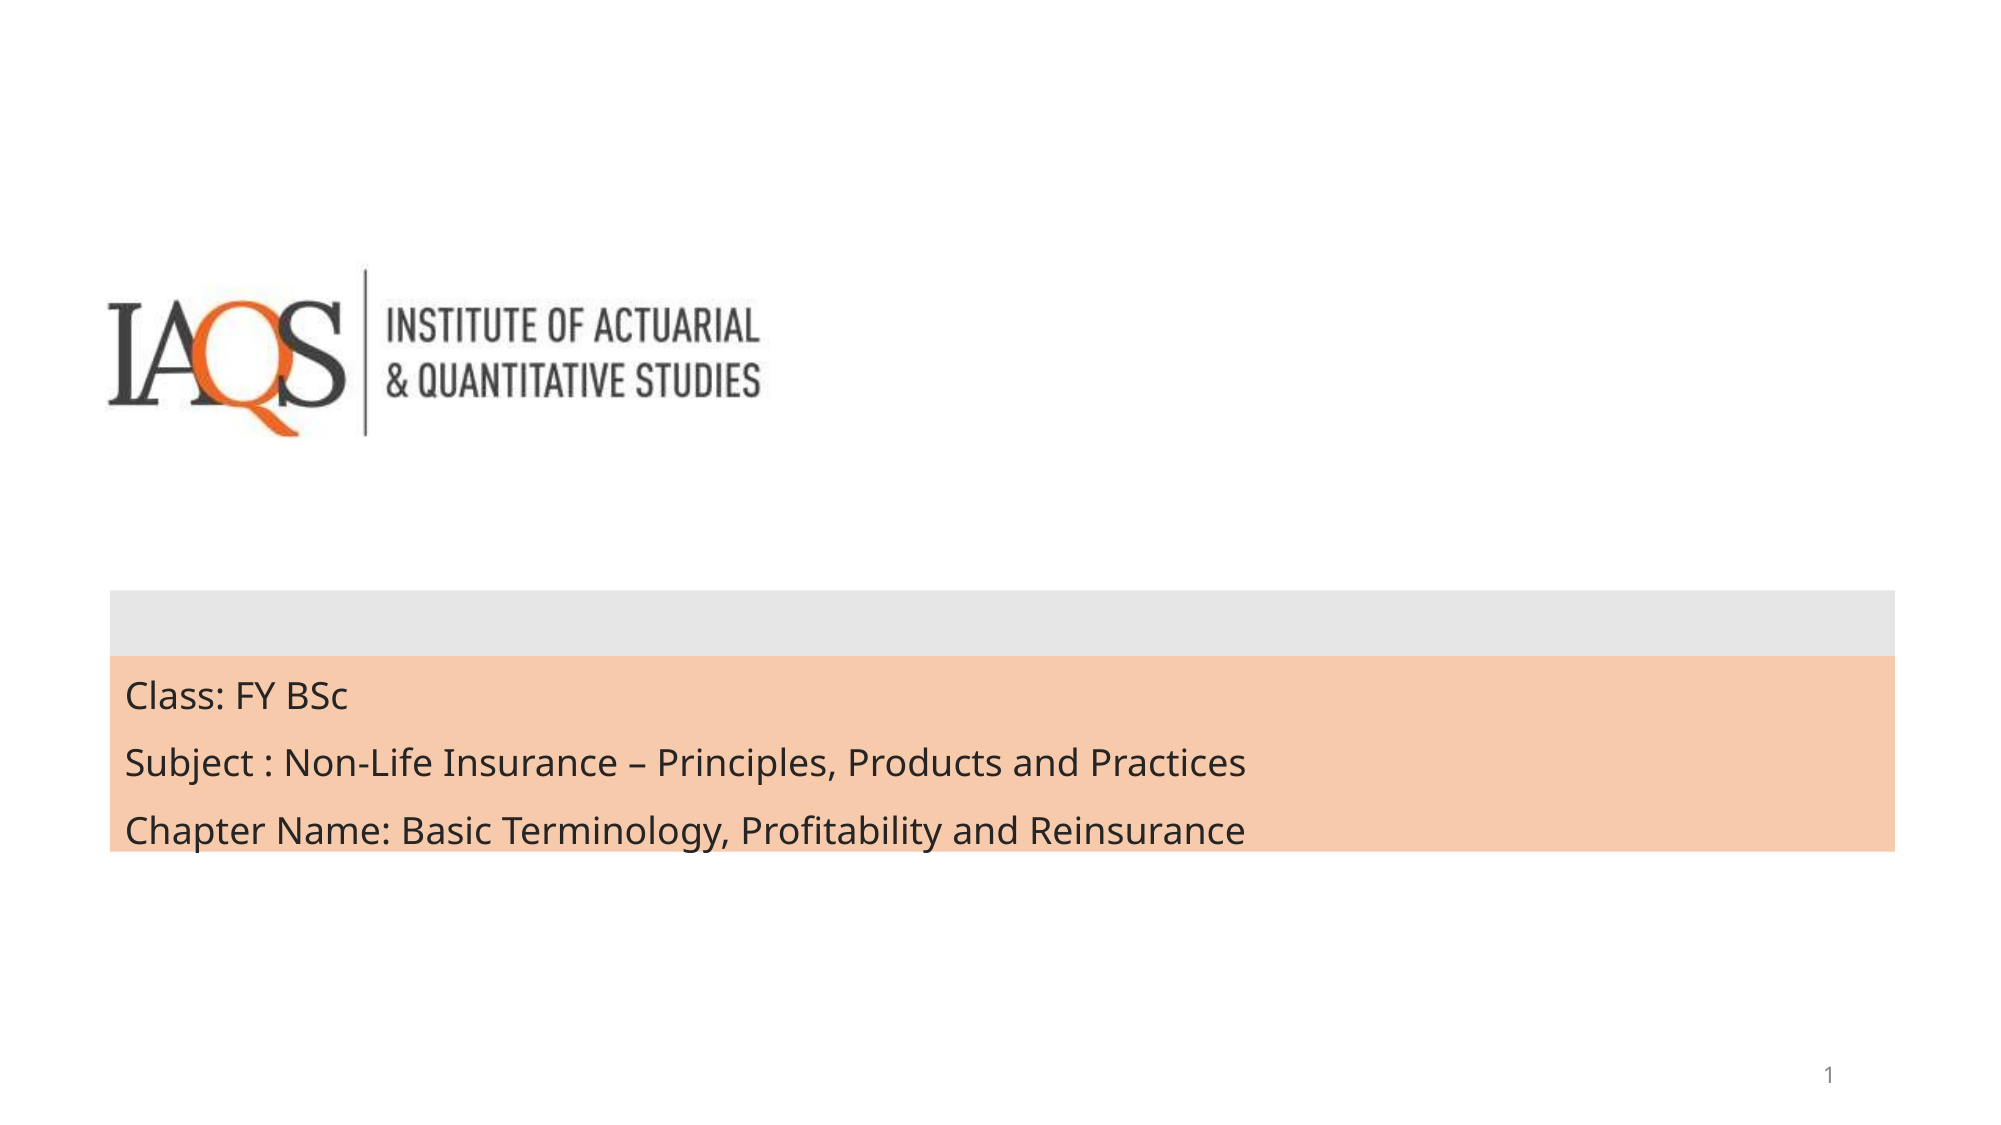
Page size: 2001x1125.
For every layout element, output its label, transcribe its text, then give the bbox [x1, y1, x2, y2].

picture [105, 261, 770, 447]
text_box Class: FY BSc Subject : Non-Life Insurance – Principles, Products and Practices Chapter Name: Basic Terminology, Profitability and Reinsurance [109, 656, 1895, 852]
text_box [109, 590, 1895, 656]
slide_number ‹#› [1820, 1057, 1857, 1125]
